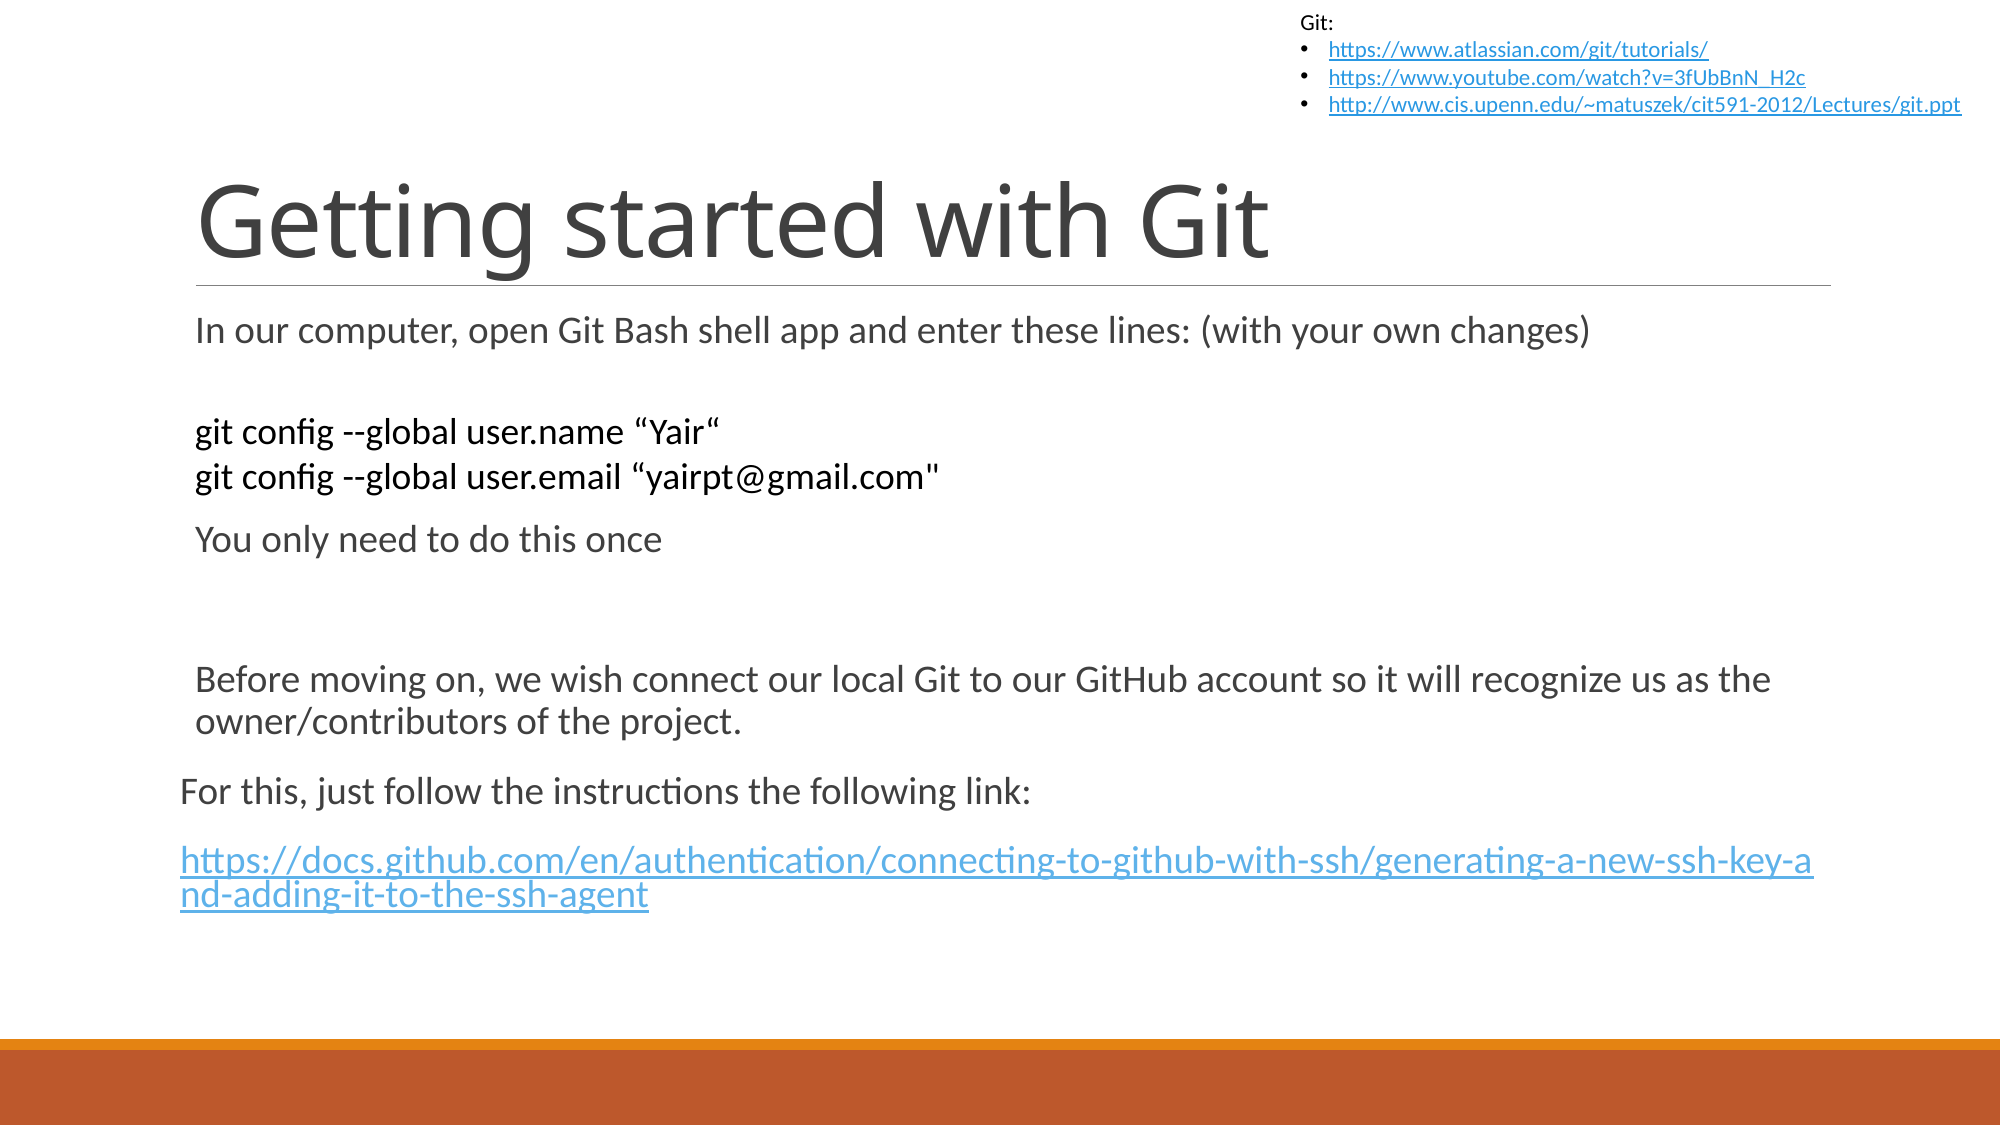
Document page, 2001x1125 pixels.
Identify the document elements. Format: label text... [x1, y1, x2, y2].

title Getting started with Git [180, 47, 1830, 285]
text_box git config --global user.name “Yair“ git config --global user.email “yairpt@gmail.com" [180, 399, 1175, 505]
list In our computer, open Git Bash shell app and enter these lines: (with your own changes) You only need to do this once Before moving on, we wish connect our local Git to our GitHub account so it will recognize us as the owner/contributors of the project. For this, just follow the instructions the following link: https://docs.github.com/en/authentication/connecting-to-github-with-ssh/generating-a-new-ssh-key-and-adding-it-to-the-ssh-agent [180, 302, 1830, 963]
text_box Git: https://www.atlassian.com/git/tutorials/ https://www.youtube.com/watch?v=3fUbBnN_H2c http://www.cis.upenn.edu/~matuszek/cit591-2012/Lectures/git.ppt [1285, 0, 2000, 153]
